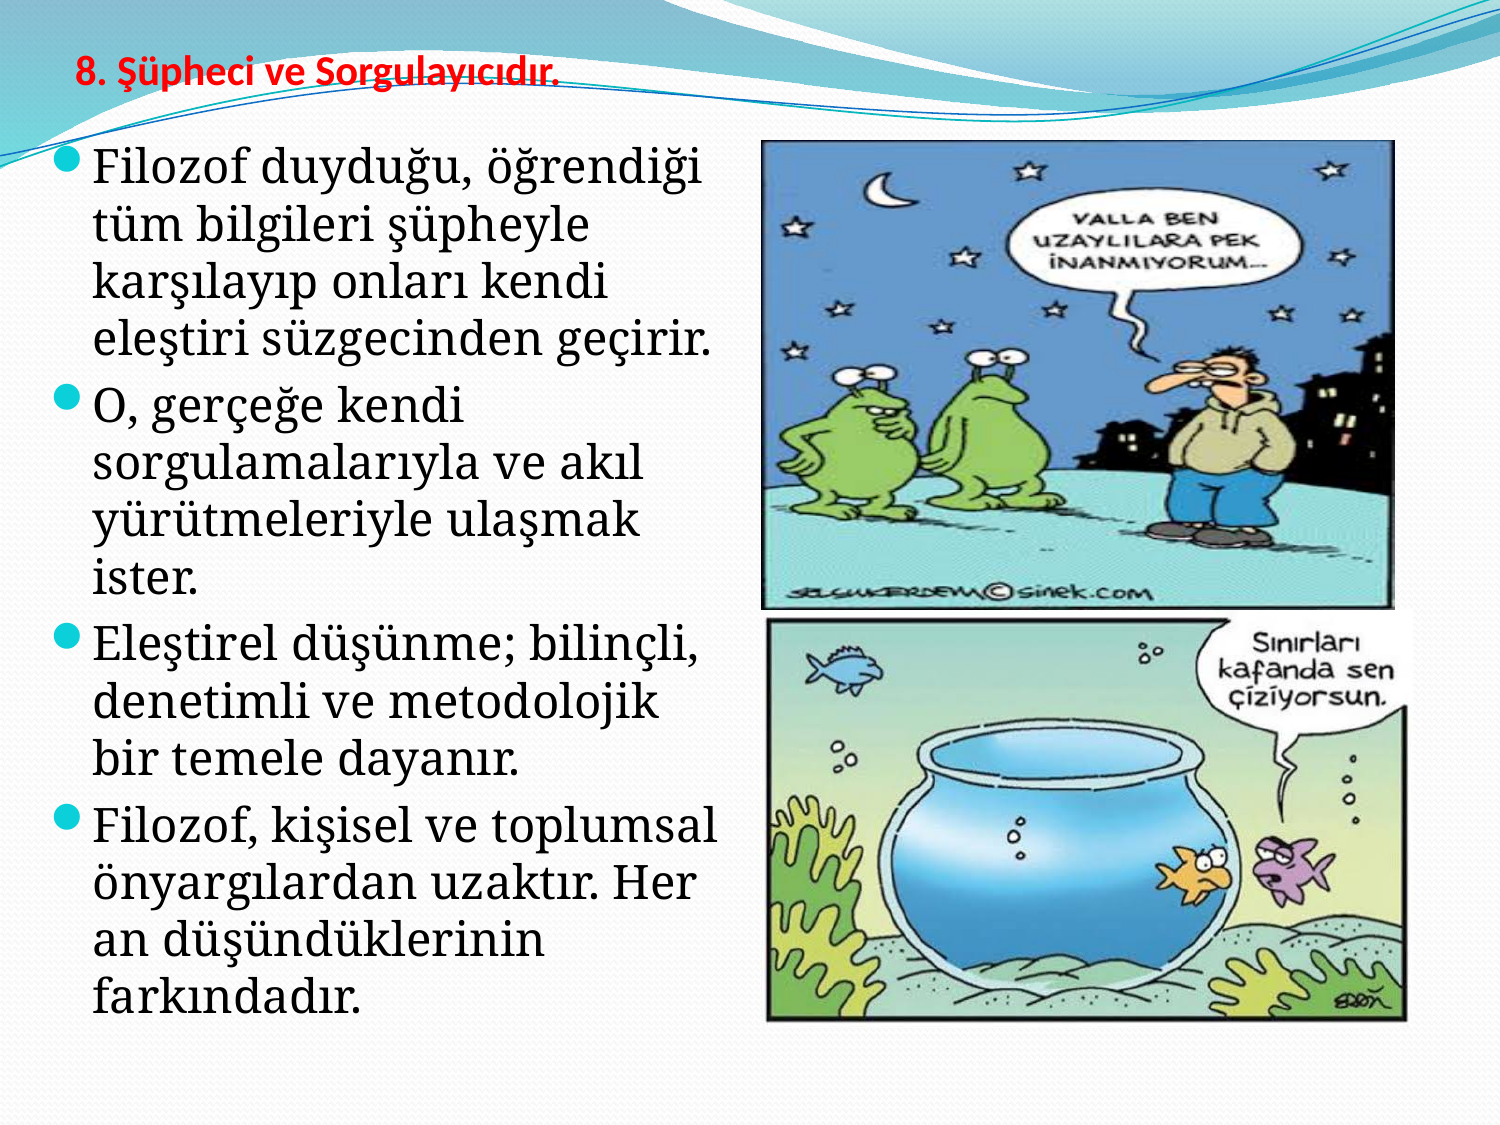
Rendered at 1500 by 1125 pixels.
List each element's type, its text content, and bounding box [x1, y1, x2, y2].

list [761, 609, 1413, 1028]
list Filozof duyduğu, öğrendiği tüm bilgileri şüpheyle karşılayıp onları kendi eleştiri süzgecinden geçirir. O, gerçeğe kendi sorgulamalarıyla ve akıl yürütmeleriyle ulaşmak ister. Eleştirel düşünme; bilinçli, denetimli ve metodolojik bir temele dayanır. Filozof, kişisel ve toplumsal önyargılardan uzaktır. Her an düşündüklerinin farkındadır. [35, 128, 738, 1043]
title 8. Şüpheci ve Sorgulayıcıdır. [75, 35, 1425, 94]
picture [761, 140, 1395, 610]
